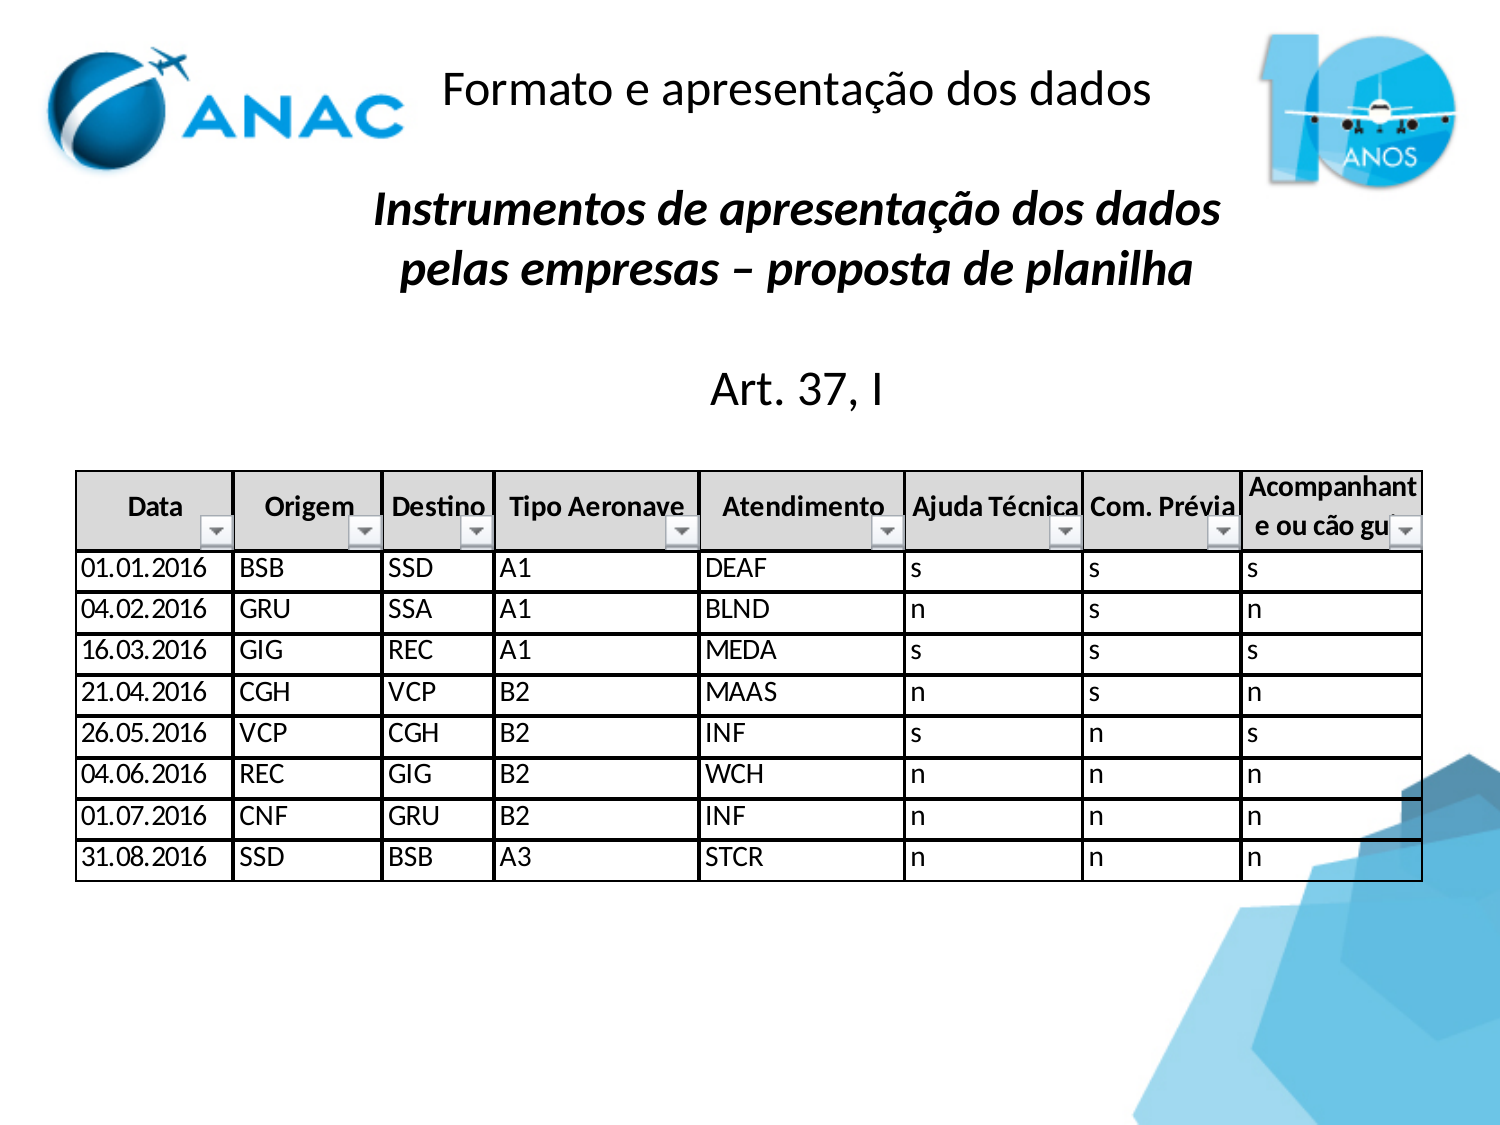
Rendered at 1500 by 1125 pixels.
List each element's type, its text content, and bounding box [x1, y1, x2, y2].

picture [0, 0, 1500, 1125]
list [74, 470, 1426, 884]
text_box Formato e apresentação dos dados Instrumentos de apresentação dos dados pelas empresas – proposta de planilha Art. 37, I [348, 48, 1247, 423]
